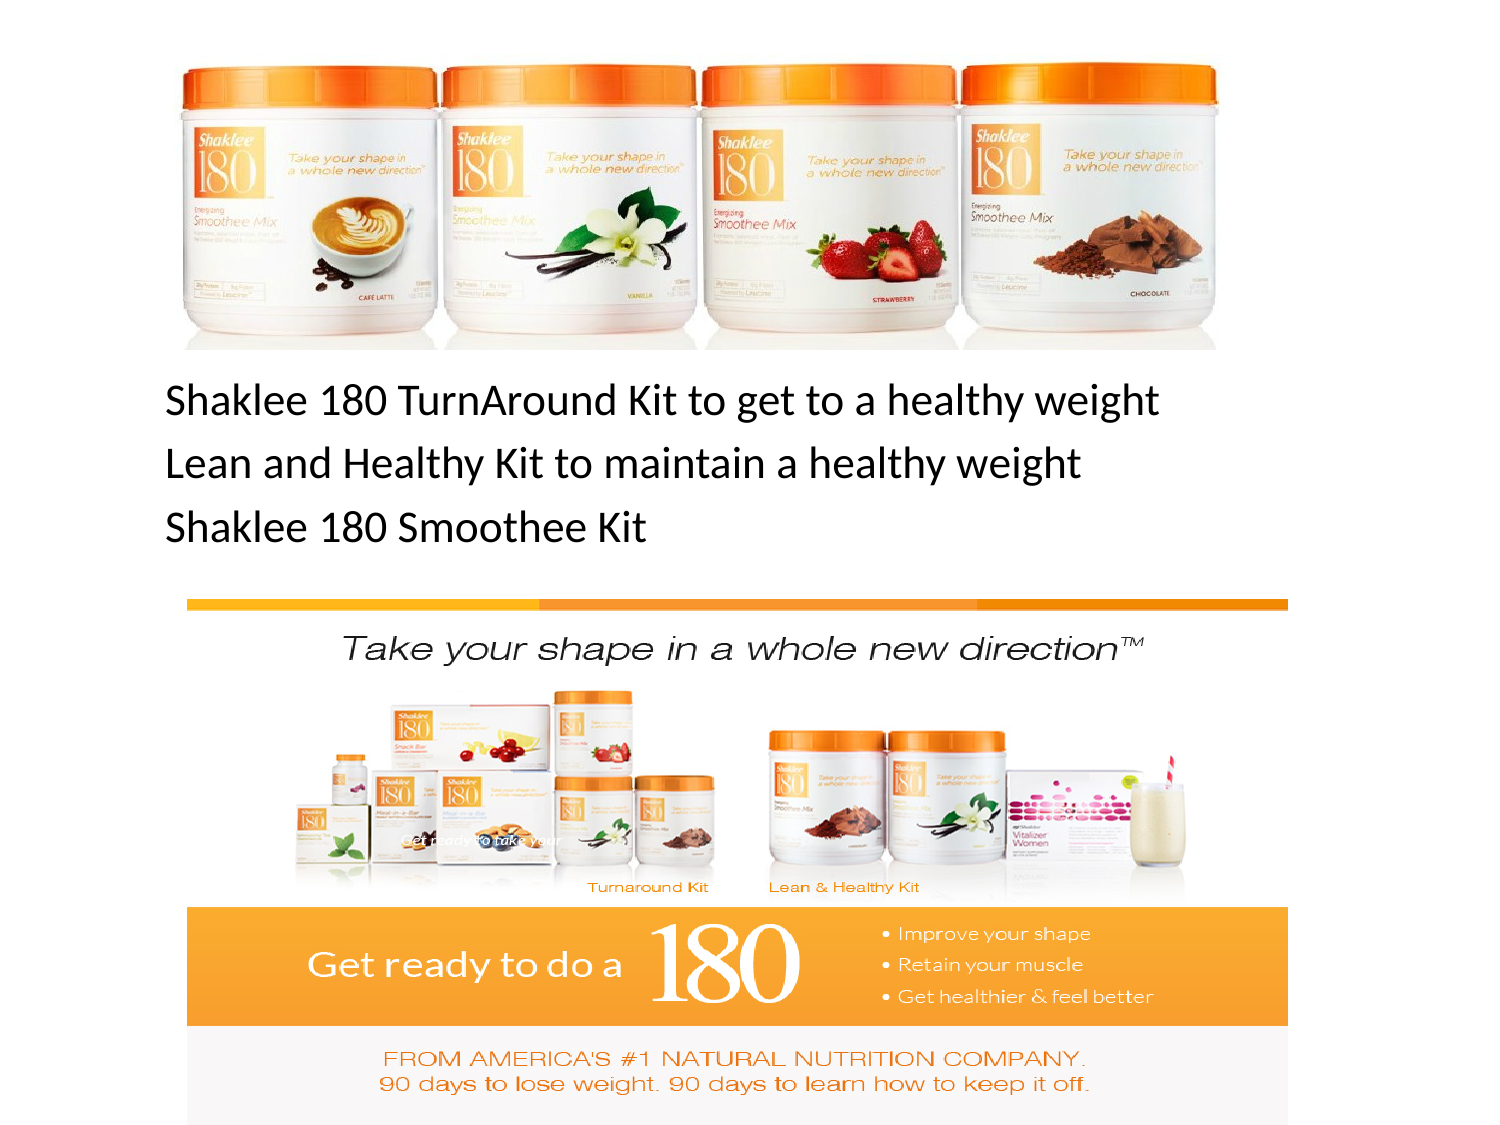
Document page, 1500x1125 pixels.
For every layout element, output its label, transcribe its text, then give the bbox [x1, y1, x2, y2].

list Shaklee 180 TurnAround Kit to get to a healthy weight Lean and Healthy Kit to maintain a healthy weight Shaklee 180 Smoothee Kit [150, 362, 1250, 563]
picture [187, 599, 1288, 1125]
picture [174, 54, 1226, 351]
